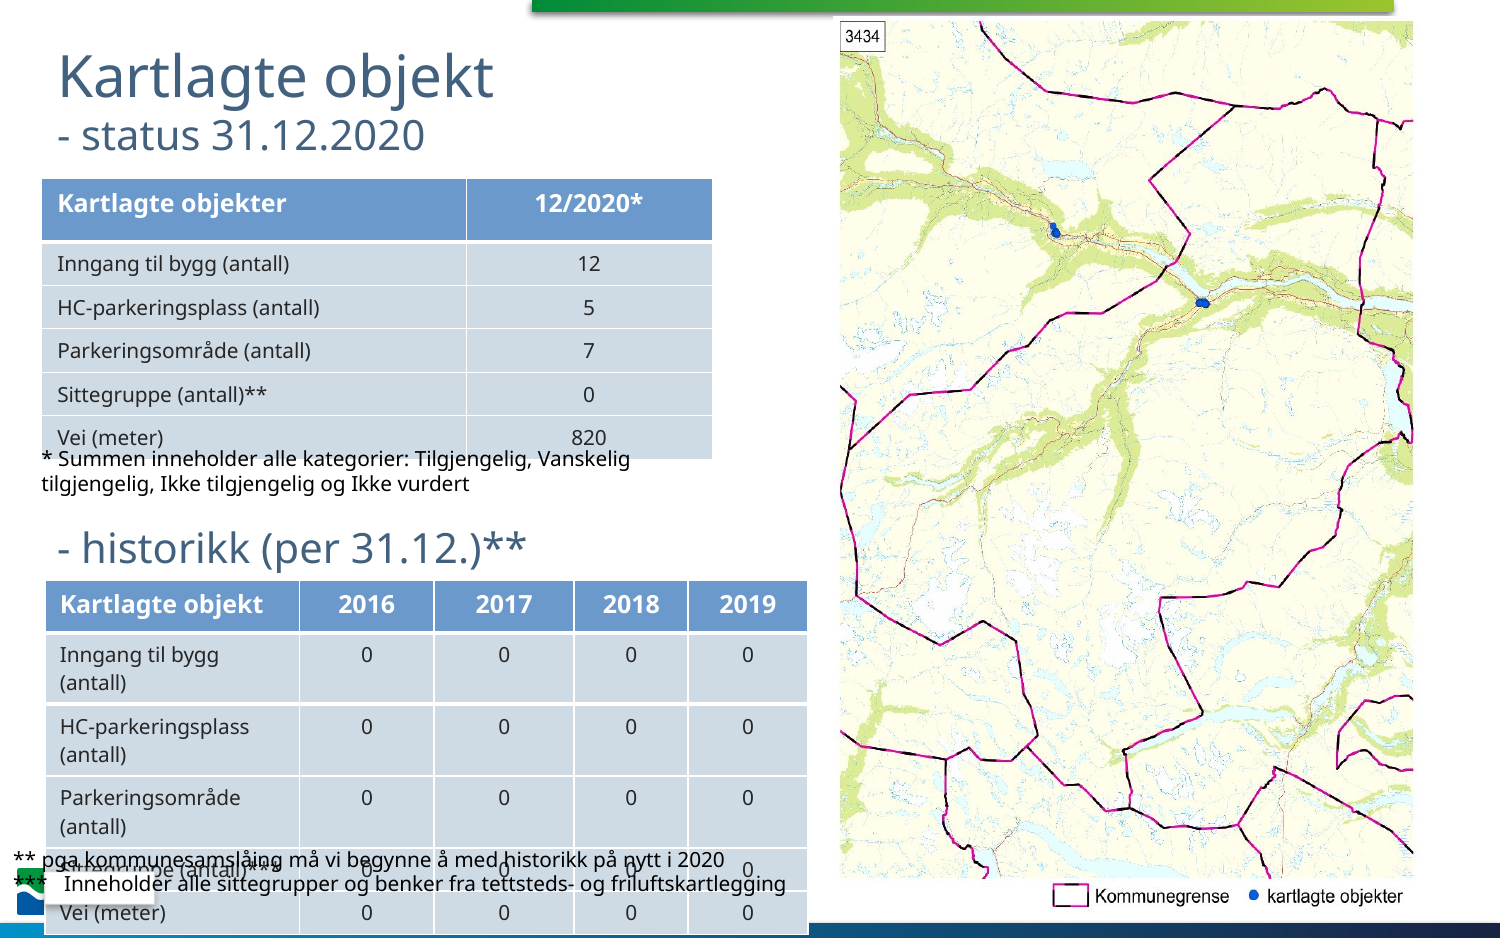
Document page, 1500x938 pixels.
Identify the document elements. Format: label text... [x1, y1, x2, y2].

table_header 2017 [435, 581, 573, 631]
text_box * Summen inneholder alle kategorier: Tilgjengelig, Vanskelig tilgjengelig, Ikke tilgjengelig og Ikke vurdert [26, 438, 711, 504]
table_cell 0 [575, 904, 687, 934]
table_cell 0 [300, 635, 433, 702]
table_cell 0 [689, 892, 807, 934]
table_cell Vei (meter) [46, 904, 299, 934]
picture [833, 16, 1419, 913]
table_cell 0 [575, 706, 687, 775]
table_cell Inngang til bygg (antall) [42, 244, 466, 285]
table_cell 0 [300, 777, 433, 838]
table_cell 0 [689, 706, 807, 775]
table_cell 0 [575, 635, 687, 702]
table_cell 7 [467, 329, 712, 372]
table_cell 820 [467, 416, 712, 459]
table_cell 0 [435, 635, 573, 702]
table_cell 0 [467, 373, 712, 415]
table_header 2019 [689, 581, 807, 631]
table_cell 0 [435, 904, 573, 934]
table_cell Parkeringsområde (antall) [42, 329, 466, 372]
table_cell 0 [300, 706, 433, 775]
table_header 12/2020* [467, 179, 712, 240]
table_cell 0 [689, 635, 807, 702]
table_cell 0 [300, 904, 433, 934]
table_cell HC-parkeringsplass (antall) [46, 706, 299, 775]
table_cell Parkeringsområde (antall) [46, 777, 299, 838]
text_box - historikk (per 31.12.)** [42, 496, 828, 580]
table_cell 0 [689, 777, 807, 847]
table_cell 0 [575, 777, 687, 838]
table_cell 0 [435, 706, 573, 775]
text_box ** pga kommunesamslåing må vi begynne å med historikk på nytt i 2020 *** Inneholder alle sittegrupper og benker fra tettsteds- og friluftskartlegging [0, 838, 802, 904]
table_cell 0 [802, 849, 807, 890]
text_box Kartlagte objekt - status 31.12.2020 [42, 24, 828, 167]
table_header 2016 [300, 581, 433, 631]
table_header Kartlagte objekt [46, 581, 299, 631]
table_cell 12 [467, 244, 712, 285]
table_header 2018 [575, 581, 687, 631]
table_cell Sittegruppe (antall)** [42, 373, 466, 415]
table_cell Inngang til bygg (antall) [46, 635, 299, 702]
table_cell 5 [467, 286, 712, 328]
table_cell Vei (meter) [42, 416, 466, 438]
table_header Kartlagte objekter [42, 179, 466, 240]
table_cell 0 [435, 777, 573, 838]
table_cell HC-parkeringsplass (antall) [42, 286, 466, 328]
